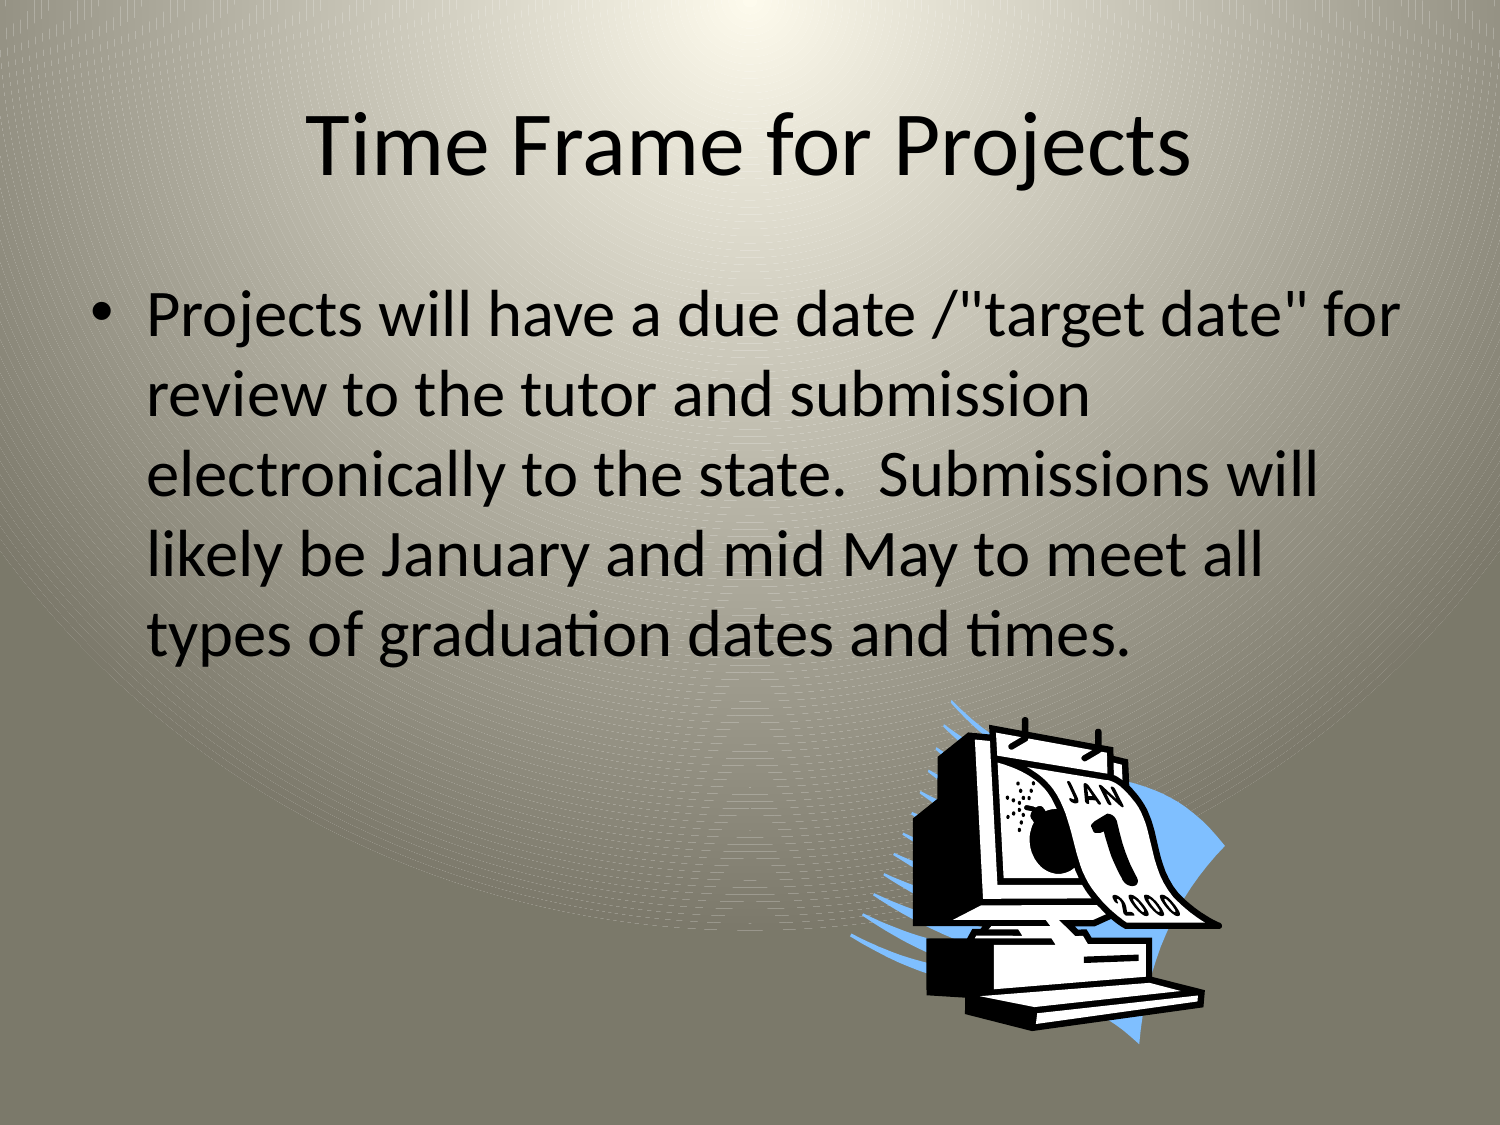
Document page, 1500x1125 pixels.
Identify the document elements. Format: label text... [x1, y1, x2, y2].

picture [849, 699, 1226, 1045]
list Projects will have a due date /"target date" for review to the tutor and submission electronically to the state. Submissions will likely be January and mid May to meet all types of graduation dates and times. [75, 262, 1425, 1005]
title Time Frame for Projects [75, 45, 1425, 233]
